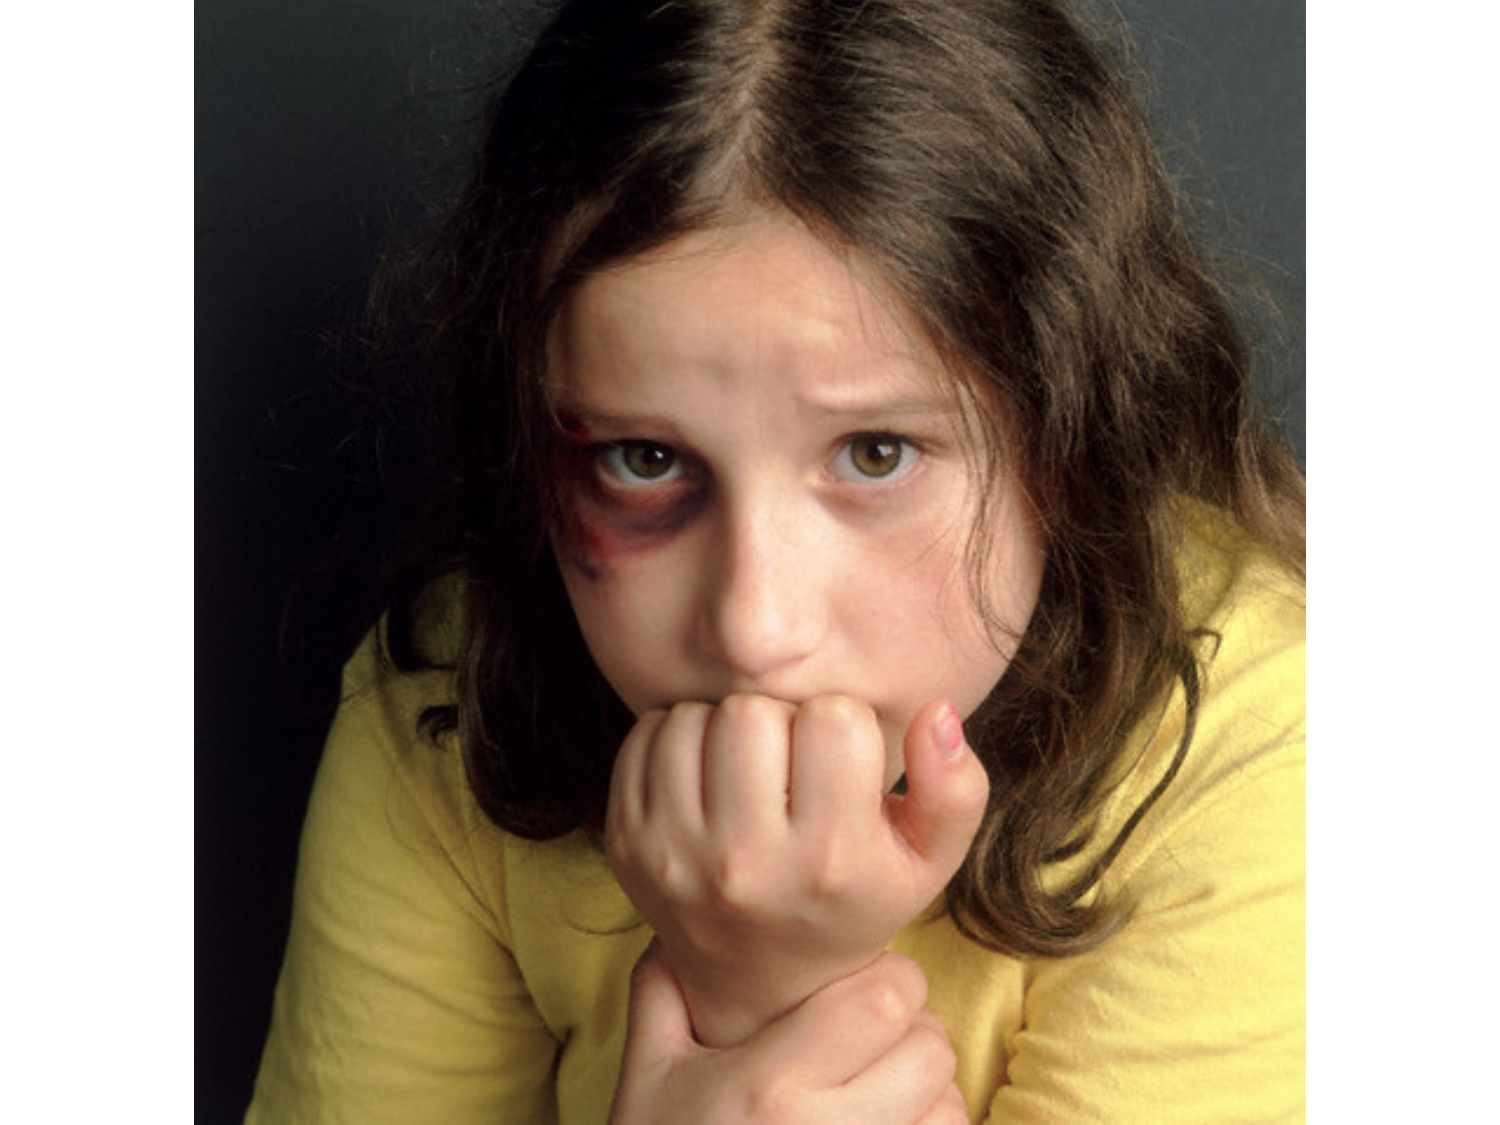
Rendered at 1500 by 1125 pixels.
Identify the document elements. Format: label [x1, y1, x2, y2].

picture [194, 0, 1306, 1125]
